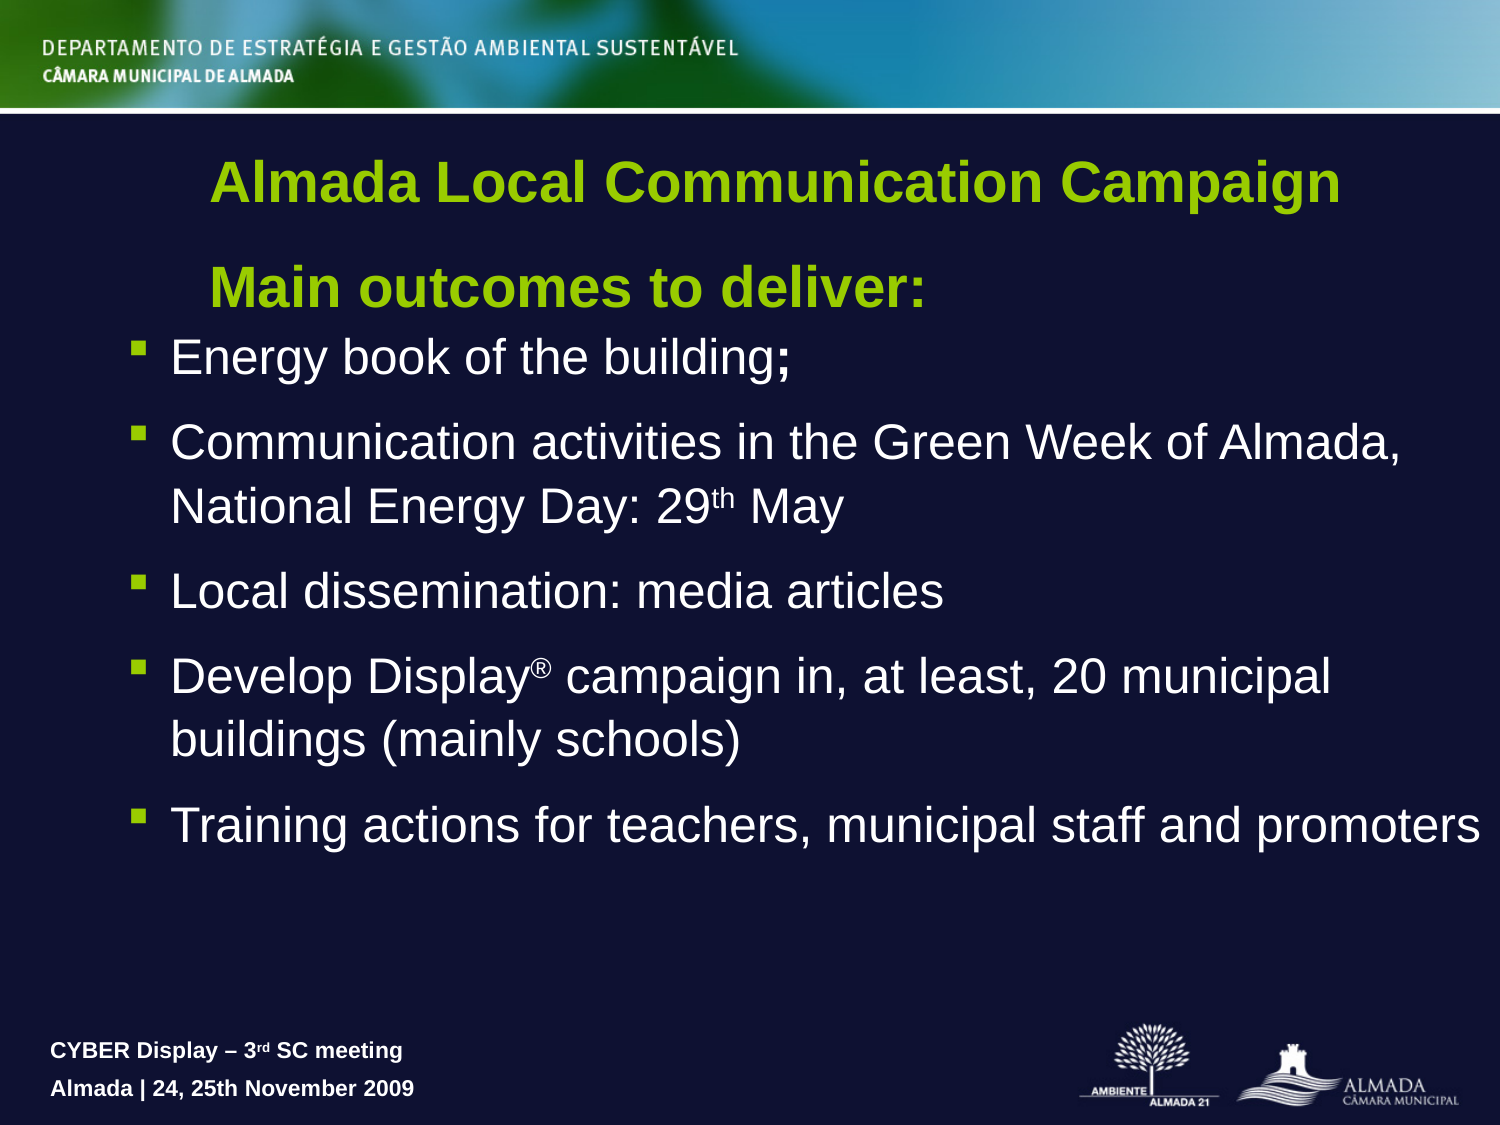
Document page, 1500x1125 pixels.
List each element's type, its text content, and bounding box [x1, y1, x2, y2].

text_box Energy book of the building; Communication activities in the Green Week of Almada, National Energy Day: 29th May Local dissemination: media articles Develop Display® campaign in, at least, 20 municipal buildings (mainly schools) Training actions for teachers, municipal staff and promoters [112, 314, 1500, 860]
text_box Almada Local Communication Campaign Main outcomes to deliver: [194, 101, 1500, 327]
picture [0, 0, 1500, 1125]
